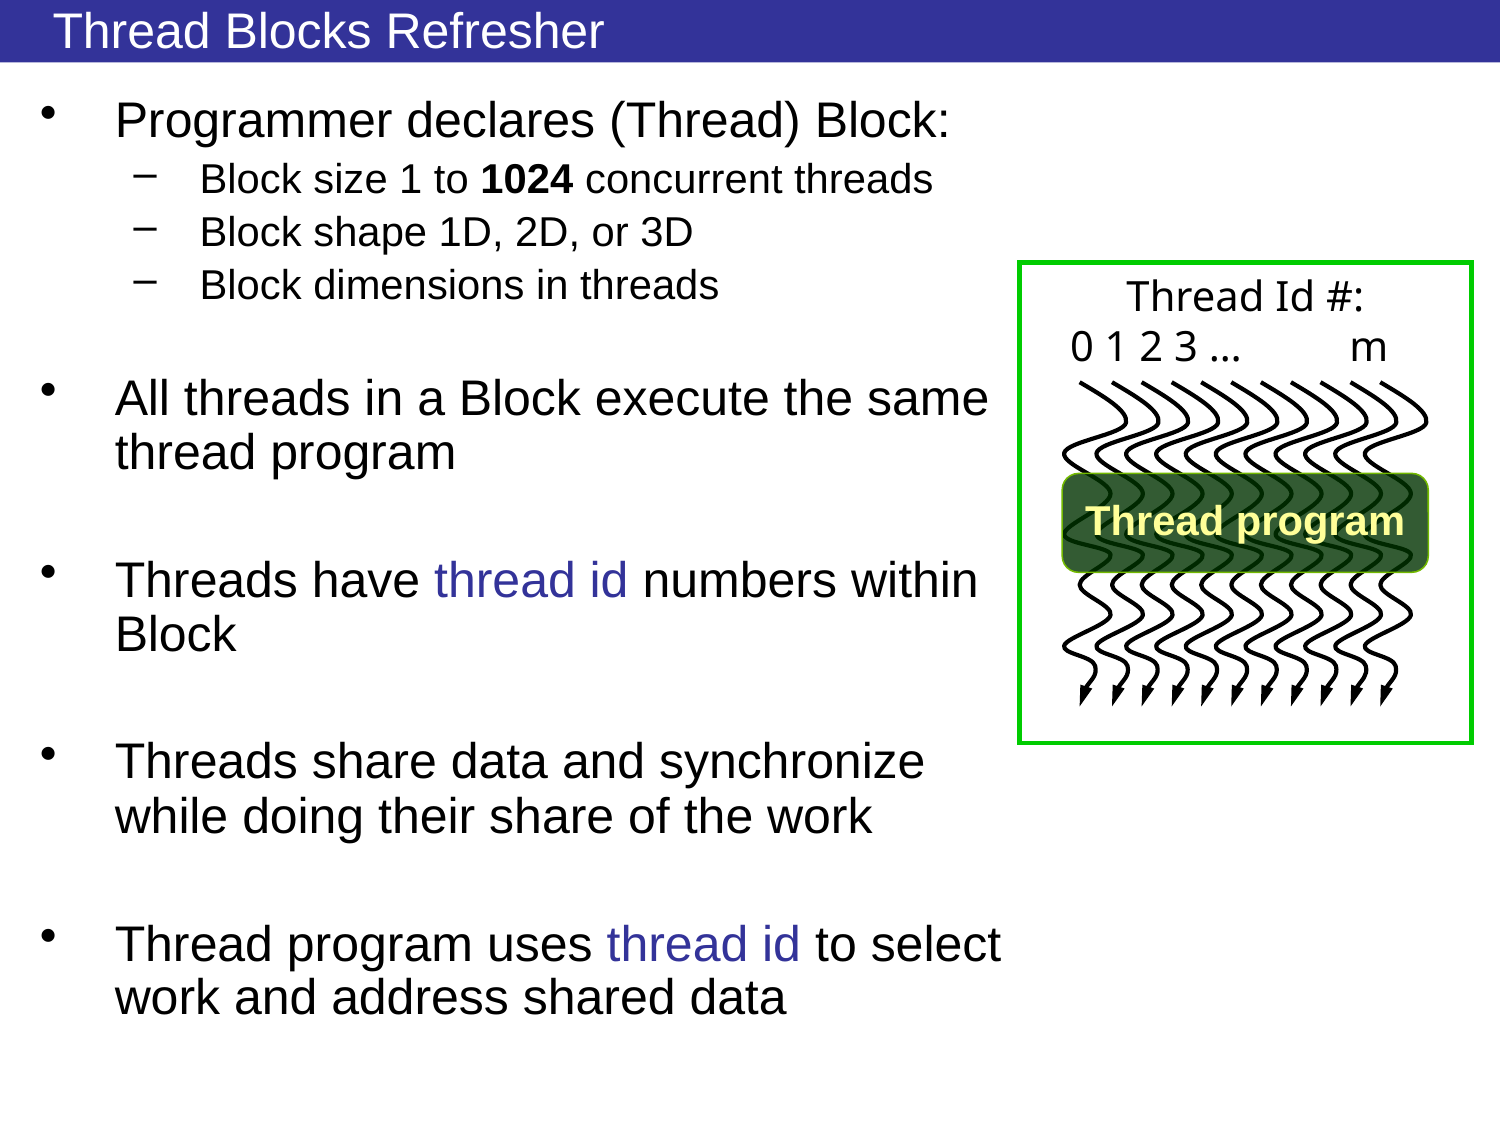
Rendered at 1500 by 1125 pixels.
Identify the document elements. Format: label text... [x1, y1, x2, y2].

text_box Programmer declares (Thread) Block: Block size 1 to 1024 concurrent threads Block shape 1D, 2D, or 3D Block dimensions in threads All threads in a Block execute the same thread program Threads have thread id numbers within Block Threads share data and synchronize while doing their share of the work Thread program uses thread id to select work and address shared data [24, 87, 1050, 1125]
title Thread Blocks Refresher [37, 7, 1426, 51]
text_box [1061, 381, 1430, 707]
text_box Thread Id #: 0 1 2 3 … m [1019, 262, 1472, 743]
